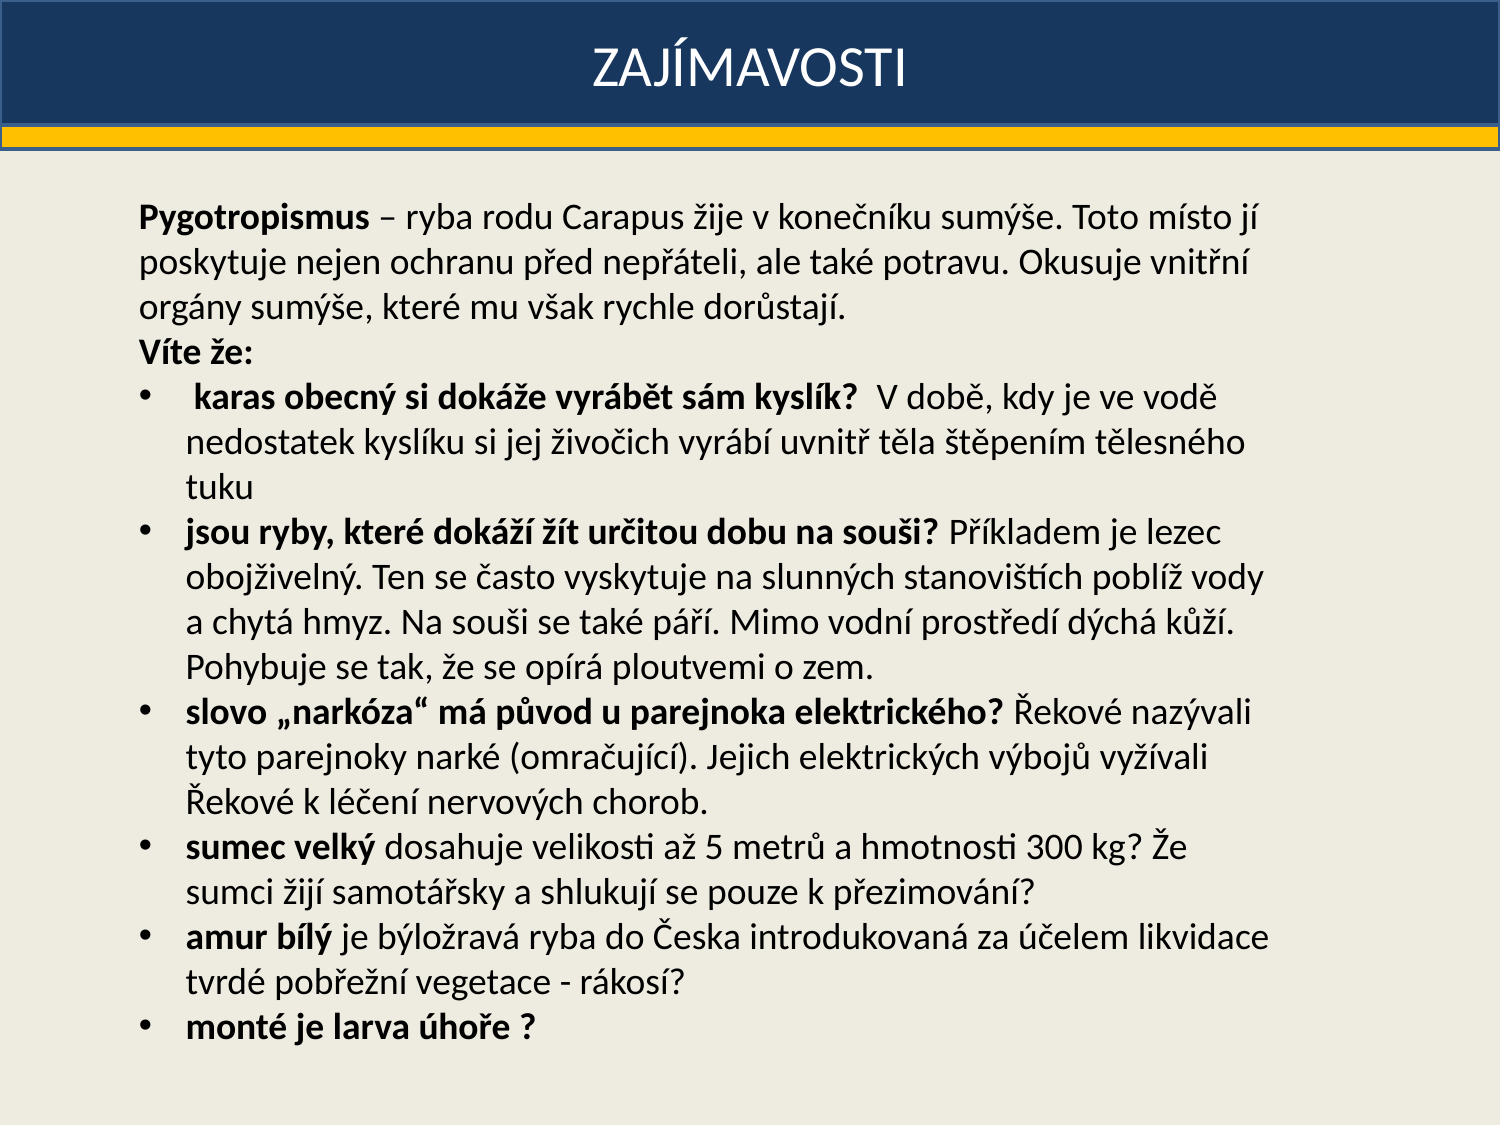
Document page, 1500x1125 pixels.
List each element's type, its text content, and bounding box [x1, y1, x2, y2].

text_box [0, 123, 1500, 151]
text_box Pygotropismus – ryba rodu Carapus žije v konečníku sumýše. Toto místo jí poskytuje nejen ochranu před nepřáteli, ale také potravu. Okusuje vnitřní orgány sumýše, které mu však rychle dorůstají. Víte že: karas obecný si dokáže vyrábět sám kyslík? V době, kdy je ve vodě nedostatek kyslíku si jej živočich vyrábí uvnitř těla štěpením tělesného tuku jsou ryby, které dokáží žít určitou dobu na souši? Příkladem je lezec obojživelný. Ten se často vyskytuje na slunných stanovištích poblíž vody a chytá hmyz. Na souši se také páří. Mimo vodní prostředí dýchá kůží. Pohybuje se tak, že se opírá ploutvemi o zem. slovo „narkóza“ má původ u parejnoka elektrického? Řekové nazývali tyto parejnoky narké (omračující). Jejich elektrických výbojů vyžívali Řekové k léčení nervových chorob. sumec velký dosahuje velikosti až 5 metrů a hmotnosti 300 kg? Že sumci žijí samotářsky a shlukují se pouze k přezimování? amur bílý je býložravá ryba do Česka introdukovaná za účelem likvidace tvrdé pobřežní vegetace - rákosí? monté je larva úhoře ? [123, 184, 1294, 1125]
text_box ZAJÍMAVOSTI [0, 0, 1500, 123]
